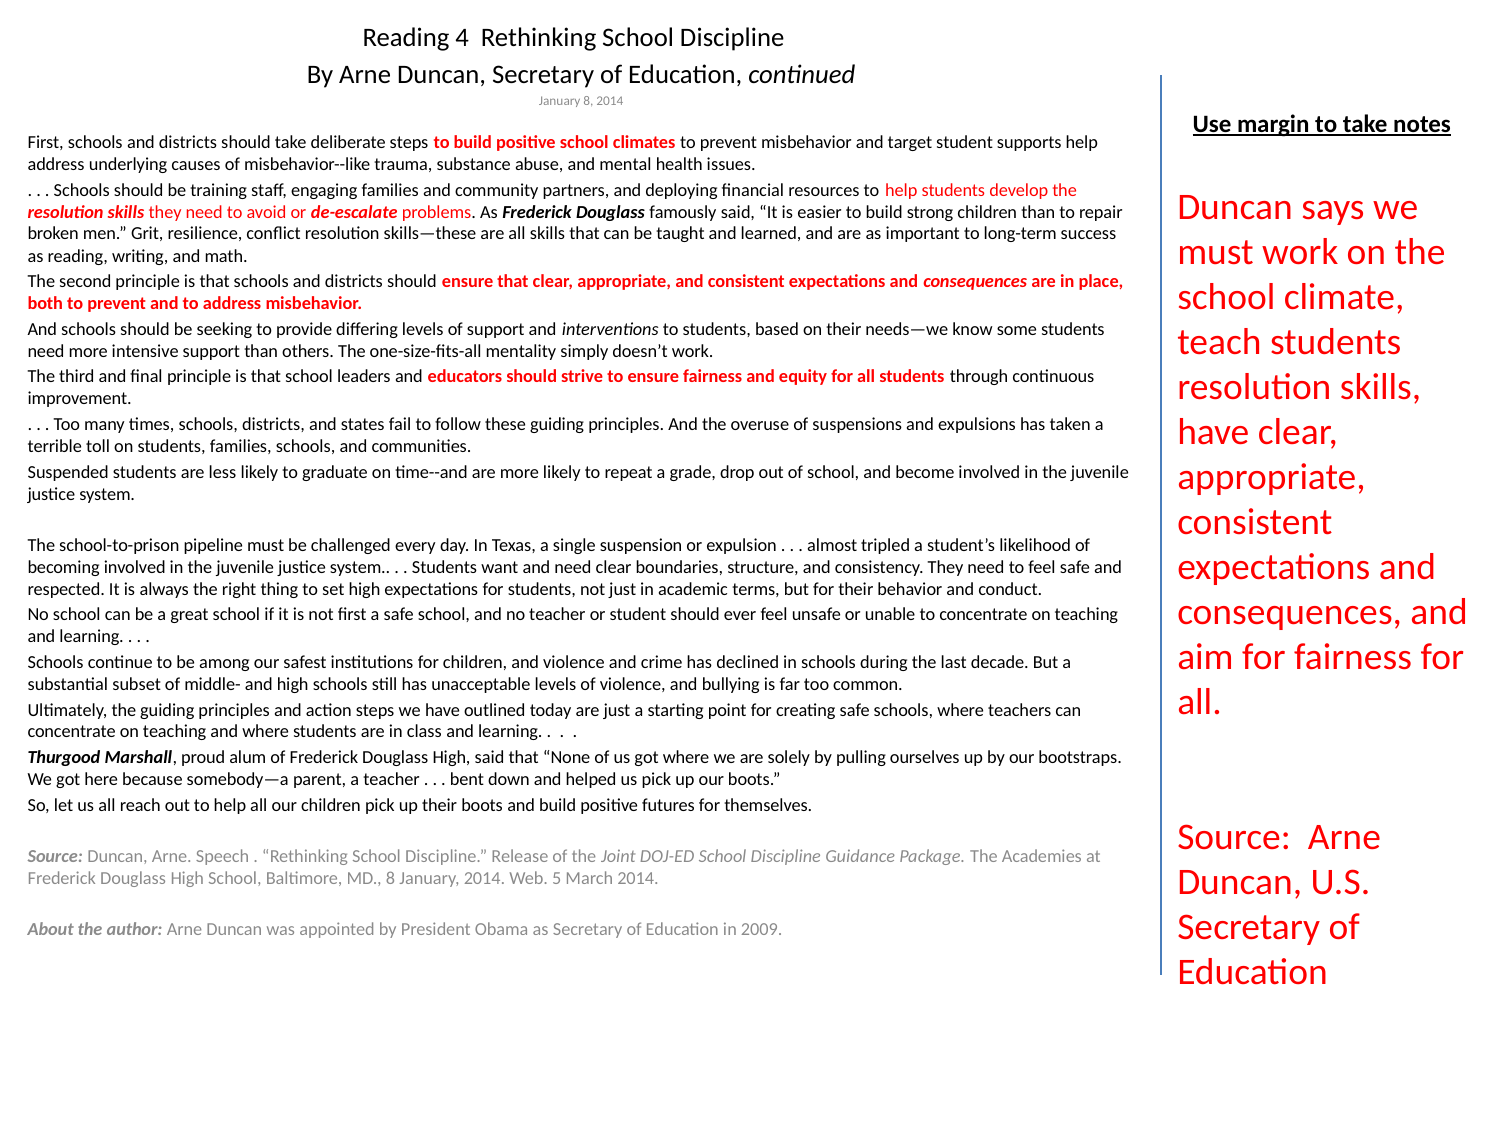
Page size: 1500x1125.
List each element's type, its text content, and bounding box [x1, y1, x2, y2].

text_box Duncan says we must work on the school climate, teach students resolution skills, have clear, appropriate, consistent expectations and consequences, and aim for fairness for all. Source: Arne Duncan, U.S. Secretary of Education [1162, 174, 1500, 1000]
subtitle Reading 4 Rethinking School Discipline By Arne Duncan, Secretary of Education, continued January 8, 2014 First, schools and districts should take deliberate steps to build positive school climates to prevent misbehavior and target student supports help address underlying causes of misbehavior--like trauma, substance abuse, and mental health issues. . . . Schools should be training staff, engaging families and community partners, and deploying financial resources to help students develop the resolution skills they need to avoid or de-escalate problems. As Frederick Douglass famously said, “It is easier to build strong children than to repair broken men.” Grit, resilience, conflict resolution skills—these are all skills that can be taught and learned, and are as important to long-term success as reading, writing, and math. The second principle is that schools and districts should ensure that clear, appropriate, and consistent expectations and consequences are in place, both to prevent and to address misbehavior. And schools should be seeking to provide differing levels of support and interventions to students, based on their needs—we know some students need more intensive support than others. The one-size-fits-all mentality simply doesn’t work. The third and final principle is that school leaders and educators should strive to ensure fairness and equity for all students through continuous improvement. . . . Too many times, schools, districts, and states fail to follow these guiding principles. And the overuse of suspensions and expulsions has taken a terrible toll on students, families, schools, and communities. Suspended students are less likely to graduate on time--and are more likely to repeat a grade, drop out of school, and become involved in the juvenile justice system. The school-to-prison pipeline must be challenged every day. In Texas, a single suspension or expulsion . . . almost tripled a student’s likelihood of becoming involved in the juvenile justice system.. . . Students want and need clear boundaries, structure, and consistency. They need to feel safe and respected. It is always the right thing to set high expectations for students, not just in academic terms, but for their behavior and conduct. No school can be a great school if it is not first a safe school, and no teacher or student should ever feel unsafe or unable to concentrate on teaching and learning. . . . Schools continue to be among our safest institutions for children, and violence and crime has declined in schools during the last decade. But a substantial subset of middle- and high schools still has unacceptable levels of violence, and bullying is far too common. Ultimately, the guiding principles and action steps we have outlined today are just a starting point for creating safe schools, where teachers can concentrate on teaching and where students are in class and learning. . . . Thurgood Marshall, proud alum of Frederick Douglass High, said that “None of us got where we are solely by pulling ourselves up by our bootstraps. We got here because somebody—a parent, a teacher . . . bent down and helped us pick up our boots.” So, let us all reach out to help all our children pick up their boots and build positive futures for themselves. Source: Duncan, Arne. Speech . “Rethinking School Discipline.” Release of the Joint DOJ-ED School Discipline Guidance Package. The Academies at Frederick Douglass High School, Baltimore, MD., 8 January, 2014. Web. 5 March 2014. About the author: Arne Duncan was appointed by President Obama as Secretary of Education in 2009. [12, 12, 1150, 1013]
text_box Use margin to take notes [1165, 99, 1482, 157]
